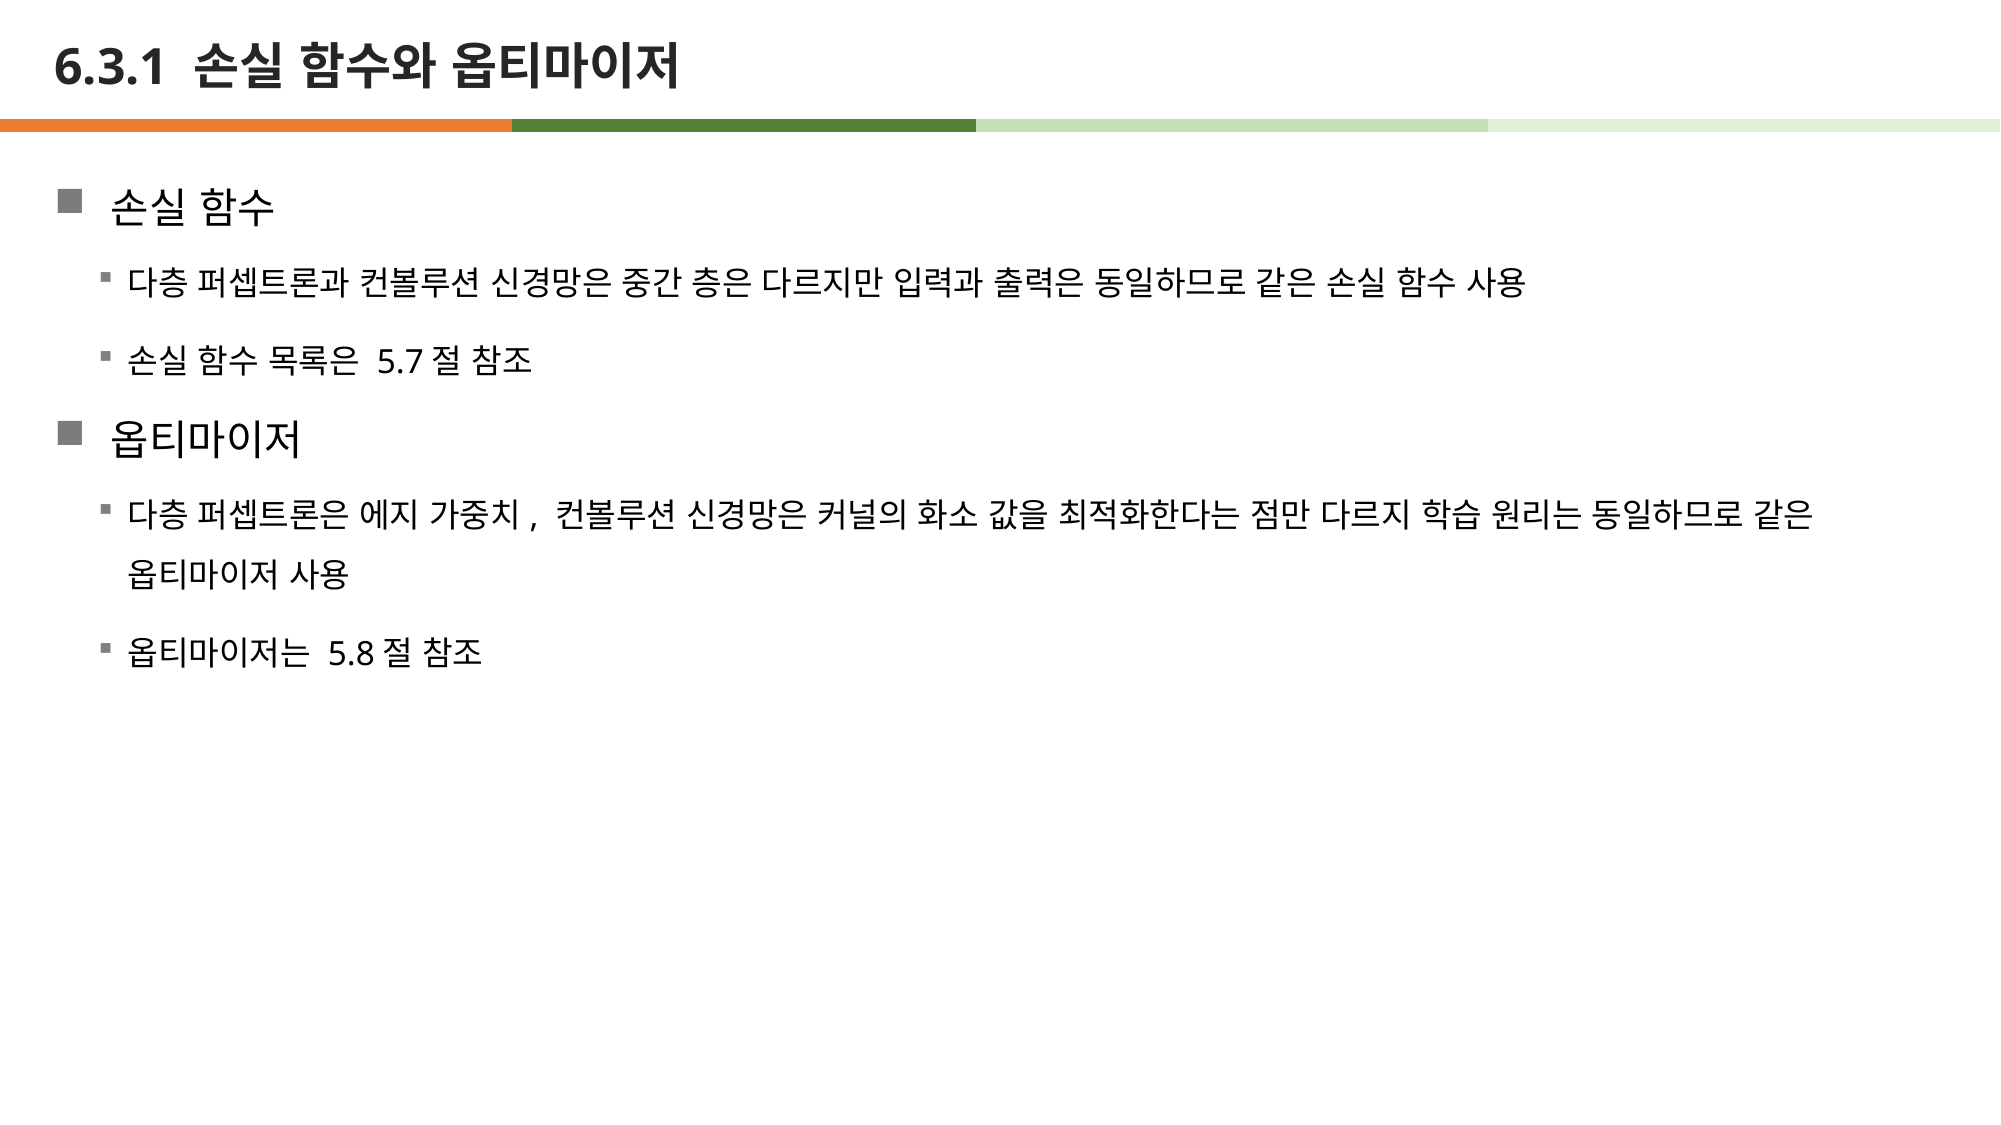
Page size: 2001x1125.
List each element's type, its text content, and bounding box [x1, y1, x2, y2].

list 손실 함수 다층 퍼셉트론과 컨볼루션 신경망은 중간 층은 다르지만 입력과 출력은 동일하므로 같은 손실 함수 사용 손실 함수 목록은 5.7절 참조 옵티마이저 다층 퍼셉트론은 에지 가중치, 컨볼루션 신경망은 커널의 화소 값을 최적화한다는 점만 다르지 학습 원리는 동일하므로 같은 옵티마이저 사용 옵티마이저는 5.8절 참조 [39, 149, 1961, 1083]
title 6.3.1 손실 함수와 옵티마이저 [39, 23, 1693, 114]
